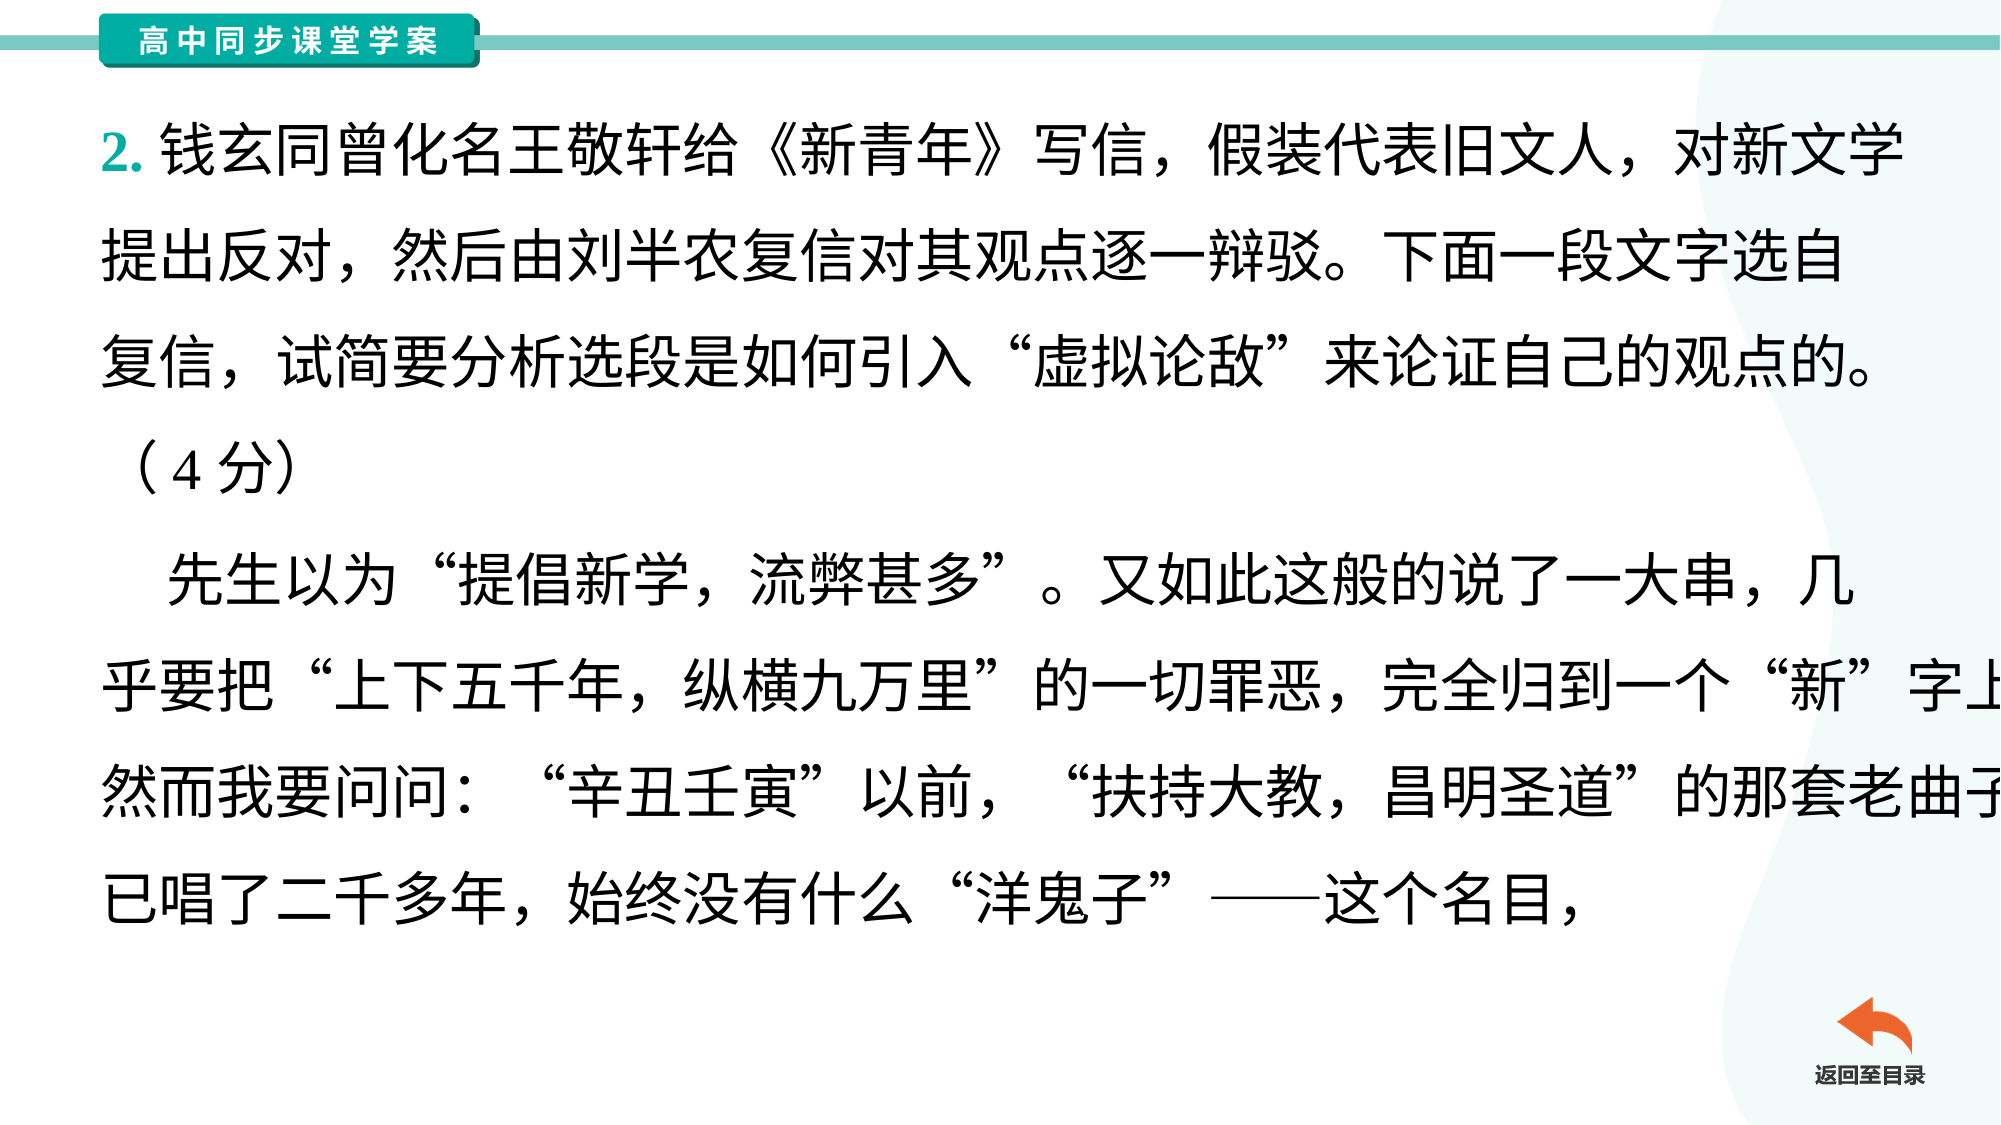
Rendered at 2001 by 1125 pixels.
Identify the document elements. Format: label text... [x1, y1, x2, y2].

text_box 2.钱玄同曾化名王敬轩给《新青年》写信，假装代表旧文人，对新文学 提出反对，然后由刘半农复信对其观点逐一辩驳。下面一段文字选自 复信，试简要分析选段是如何引入“虚拟论敌”来论证自己的观点的。 （4分） [100, 76, 1899, 502]
picture [0, 0, 2000, 1125]
text_box 先生以为“提倡新学，流弊甚多”。又如此这般的说了一大串，几 乎要把“上下五千年，纵横九万里”的一切罪恶，完全归到一个“新”字上。 然而我要问问：“辛丑壬寅”以前，“扶持大教，昌明圣道”的那套老曲子， 已唱了二千多年，始终没有什么“洋鬼子”——这个名目， [100, 506, 1899, 932]
